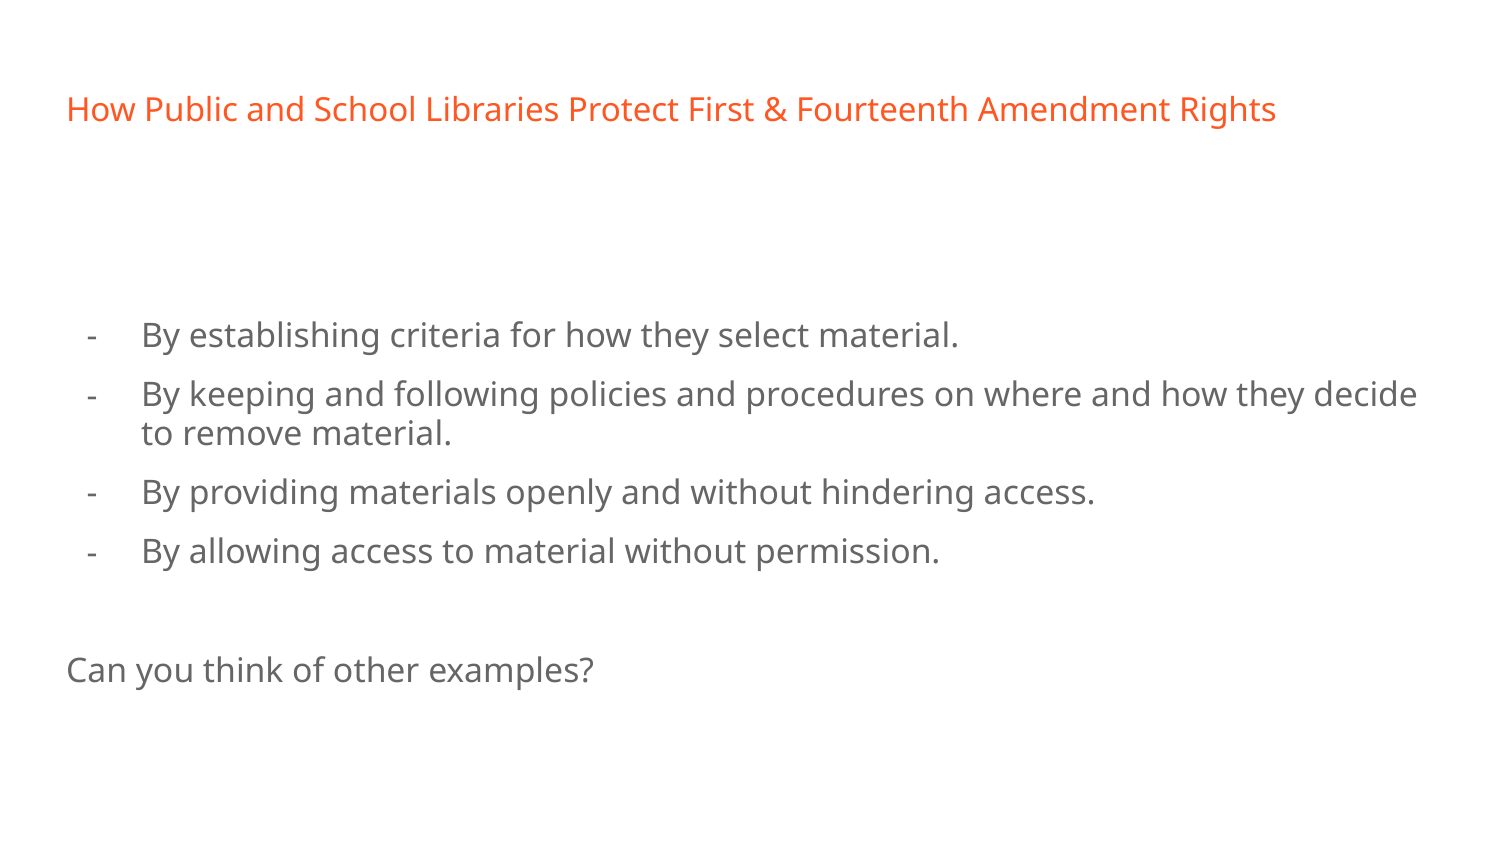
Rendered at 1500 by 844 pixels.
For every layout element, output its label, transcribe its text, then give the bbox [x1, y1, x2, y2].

title How Public and School Libraries Protect First & Fourteenth Amendment Rights [51, 72, 1449, 167]
list By establishing criteria for how they select material. By keeping and following policies and procedures on where and how they decide to remove material. By providing materials openly and without hindering access. By allowing access to material without permission. Can you think of other examples? [51, 301, 1449, 844]
